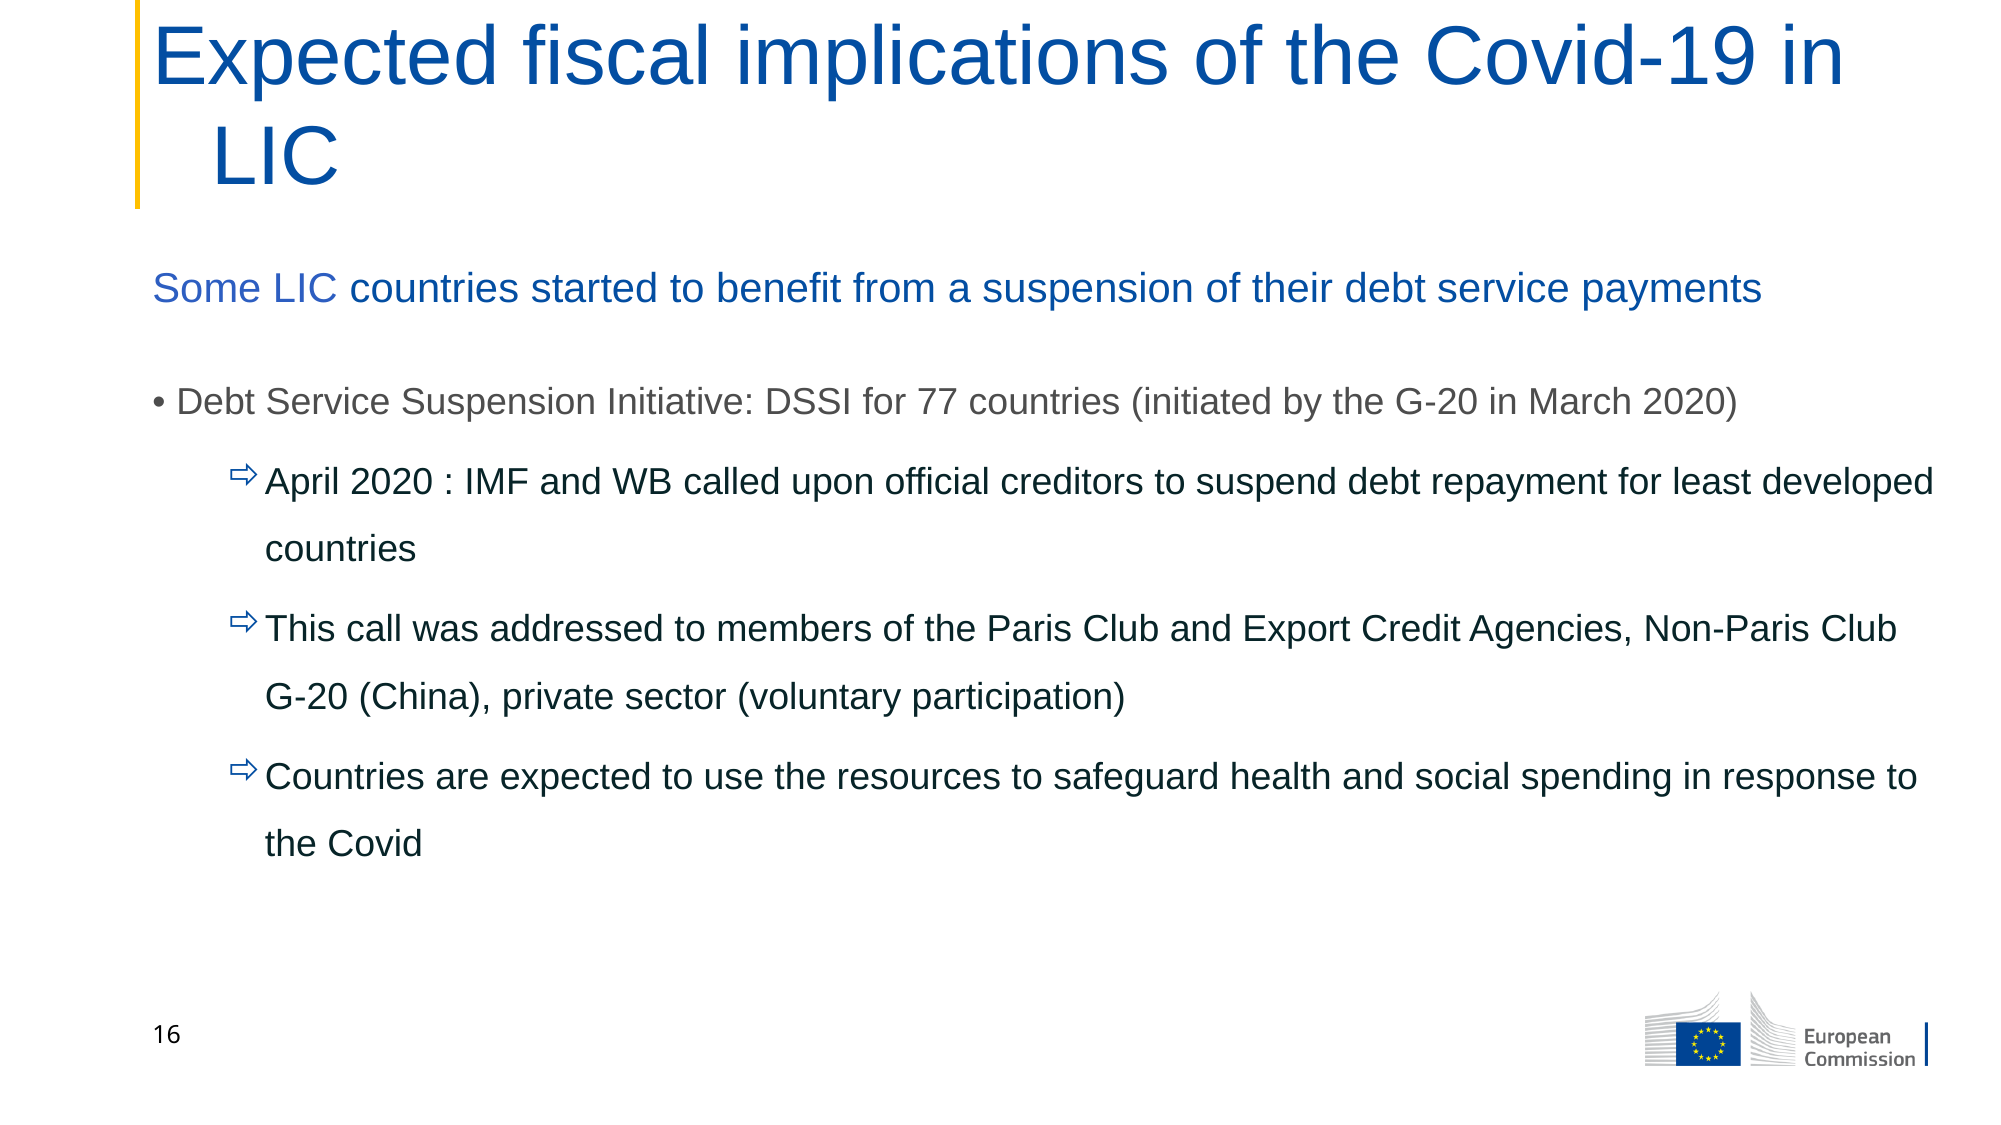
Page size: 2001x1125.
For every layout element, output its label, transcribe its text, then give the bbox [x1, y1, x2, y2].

slide_number 16 [137, 1006, 588, 1066]
list • Debt Service Suspension Initiative: DSSI for 77 countries (initiated by the G-20 in March 2020) April 2020 : IMF and WB called upon official creditors to suspend debt repayment for least developed countries This call was addressed to members of the Paris Club and Export Credit Agencies, Non-Paris Club G-20 (China), private sector (voluntary participation) Countries are expected to use the resources to safeguard health and social spending in response to the Covid [137, 342, 1961, 1006]
title Some LIC countries started to benefit from a suspension of their debt service payments [137, 237, 1863, 312]
text_box Expected fiscal implications of the Covid-19 in LIC [137, 0, 1896, 218]
picture [1645, 1006, 1928, 1066]
